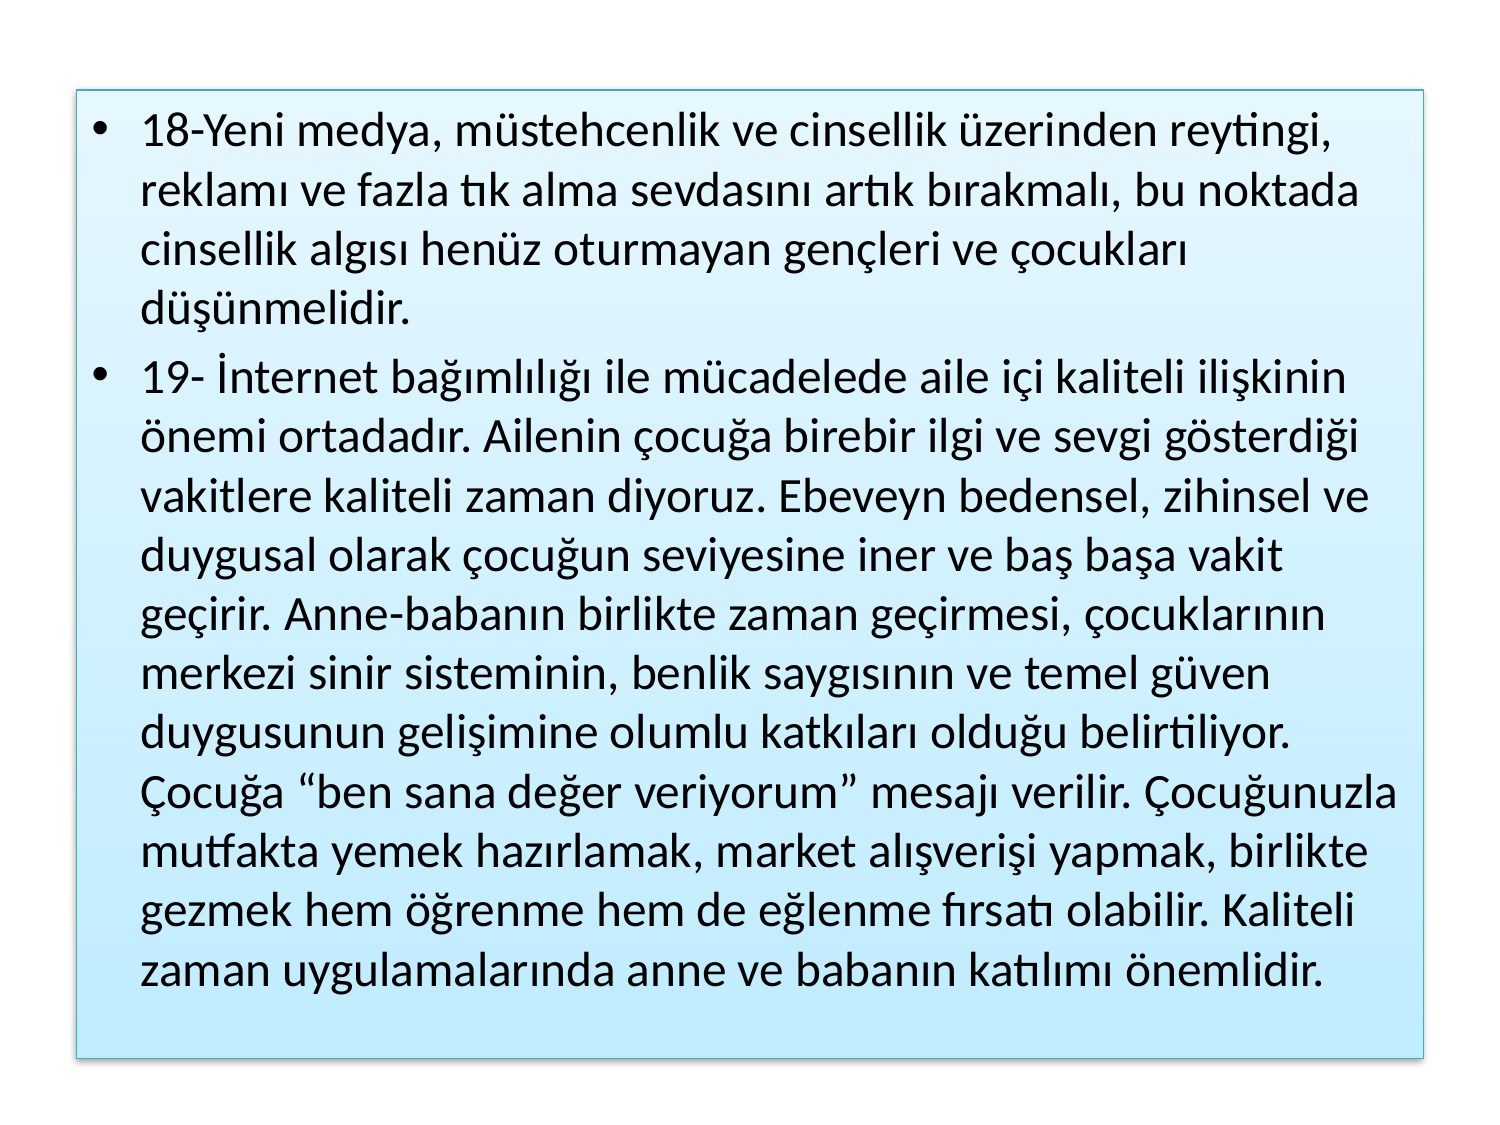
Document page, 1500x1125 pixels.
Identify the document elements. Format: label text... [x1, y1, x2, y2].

list 18-Yeni medya, müstehcenlik ve cinsellik üzerinden reytingi, reklamı ve fazla tık alma sevdasını artık bırakmalı, bu noktada cinsellik algısı henüz oturmayan gençleri ve çocukları düşünmelidir. 19- İnternet bağımlılığı ile mücadelede aile içi kaliteli ilişkinin önemi ortadadır. Ailenin çocuğa birebir ilgi ve sevgi gösterdiği vakitlere kaliteli zaman diyoruz. Ebeveyn bedensel, zihinsel ve duygusal olarak çocuğun seviyesine iner ve baş başa vakit geçirir. Anne-babanın birlikte zaman geçirmesi, çocuklarının merkezi sinir sisteminin, benlik saygısının ve temel güven duygusunun gelişimine olumlu katkıları olduğu belirtiliyor. Çocuğa “ben sana değer veriyorum” mesajı verilir. Çocuğunuzla mutfakta yemek hazırlamak, market alışverişi yapmak, birlikte gezmek hem öğrenme hem de eğlenme fırsatı olabilir. Kaliteli zaman uygulamalarında anne ve babanın katılımı önemlidir. [76, 89, 1424, 1059]
